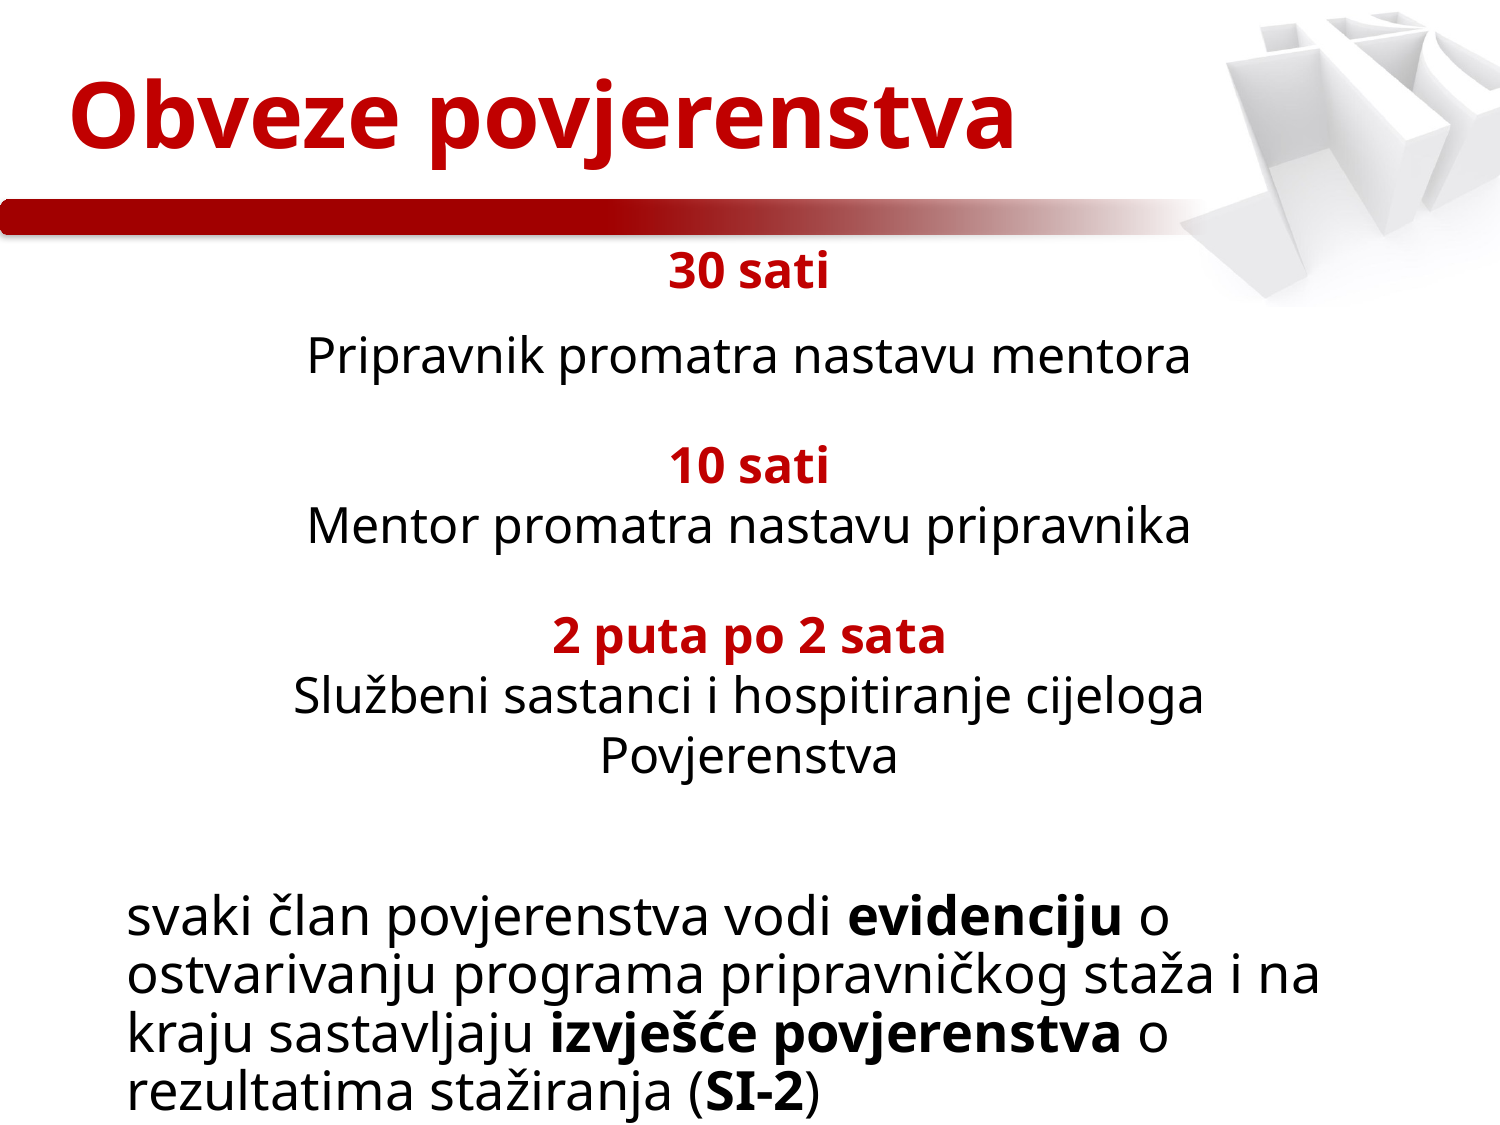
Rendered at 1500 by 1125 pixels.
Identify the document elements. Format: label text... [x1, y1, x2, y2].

picture [1171, 0, 1500, 307]
text_box 30 sati Pripravnik promatra nastavu mentora 10 sati Mentor promatra nastavu pripravnika 2 puta po 2 sata Službeni sastanci i hospitiranje cijeloga Povjerenstva svaki član povjerenstva vodi evidenciju o ostvarivanju programa pripravničkog staža i na kraju sastavljaju izvješće povjerenstva o rezultatima stažiranja (SI-2) [112, 267, 1376, 1094]
text_box Obveze povjerenstva [53, 42, 1471, 181]
